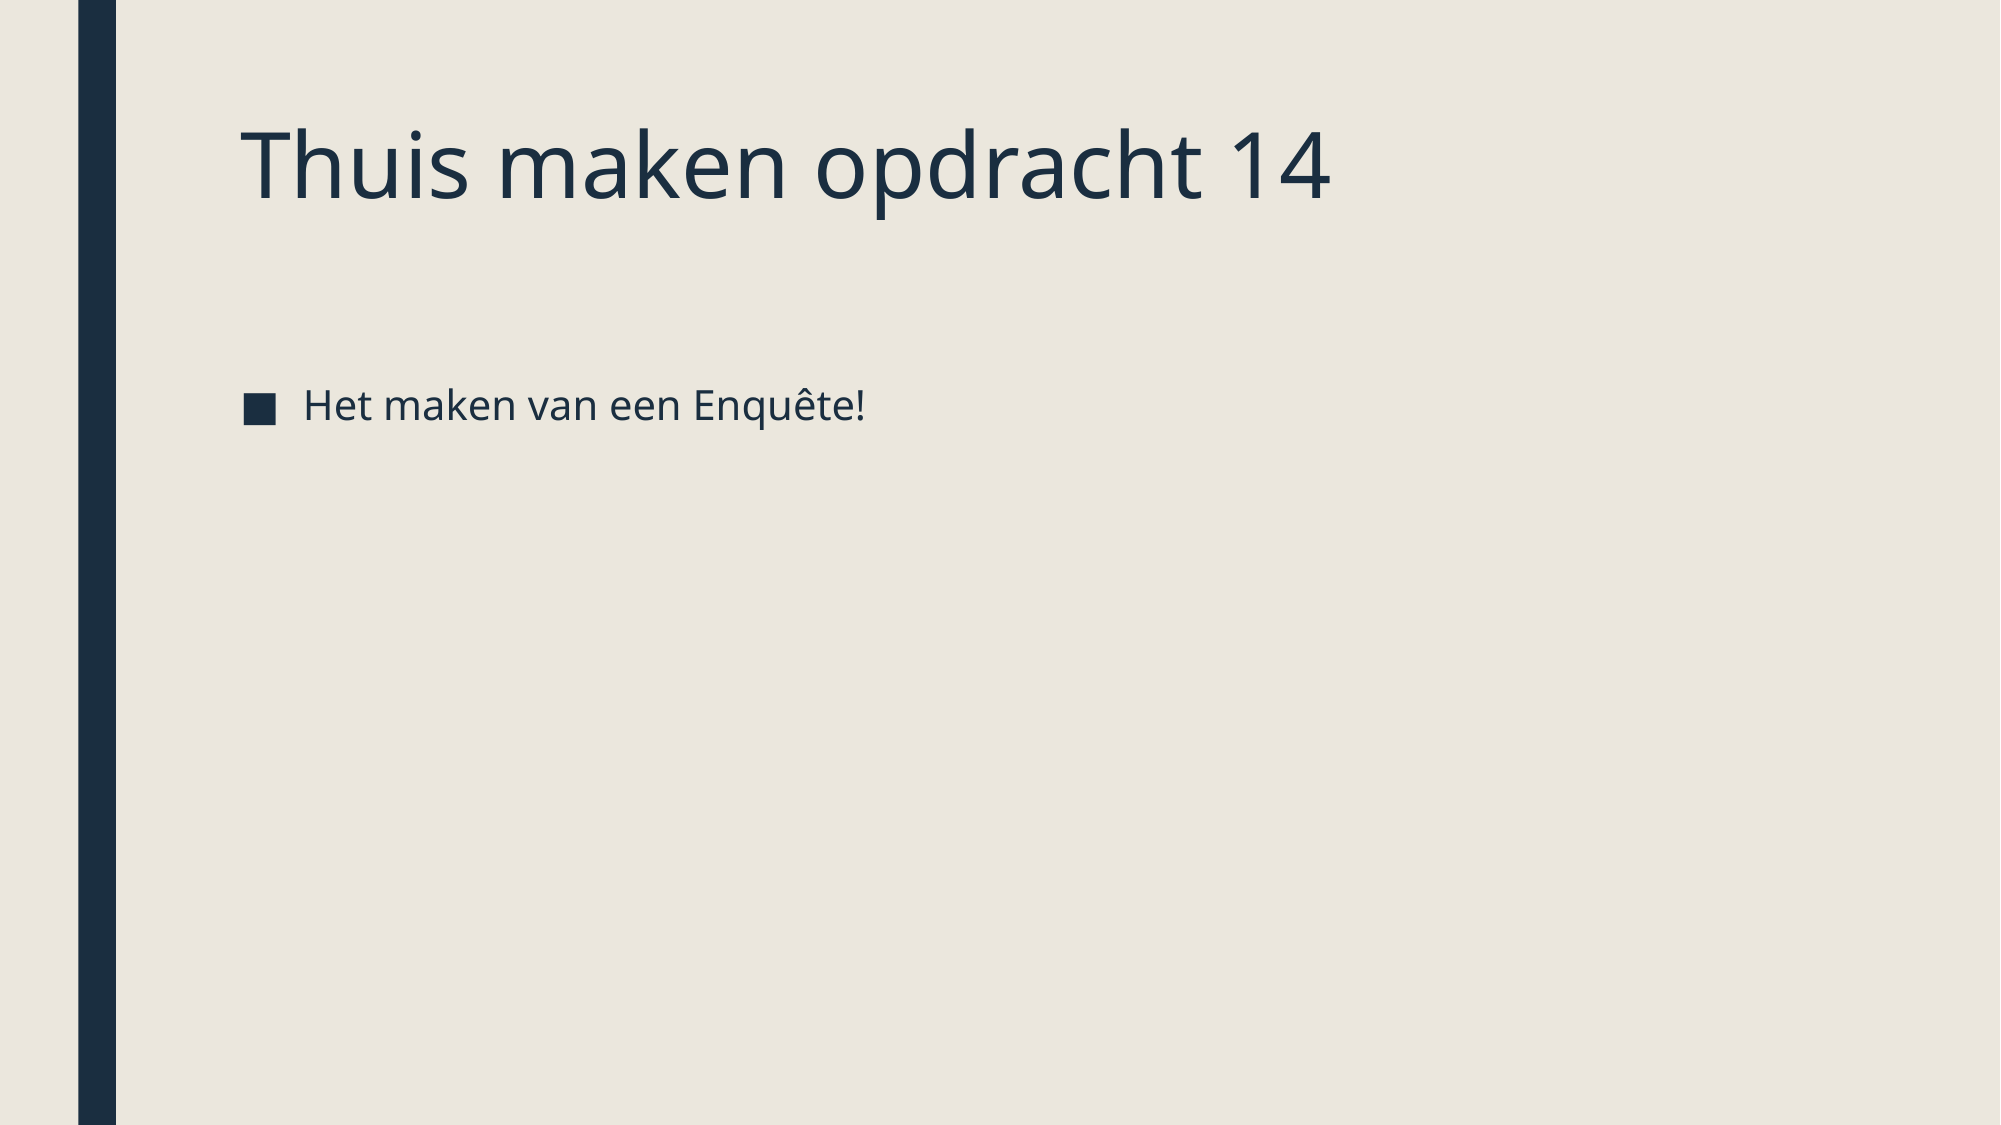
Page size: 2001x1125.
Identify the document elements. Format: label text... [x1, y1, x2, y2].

list Het maken van een Enquête! [225, 375, 1800, 963]
title Thuis maken opdracht 14 [225, 112, 1800, 357]
